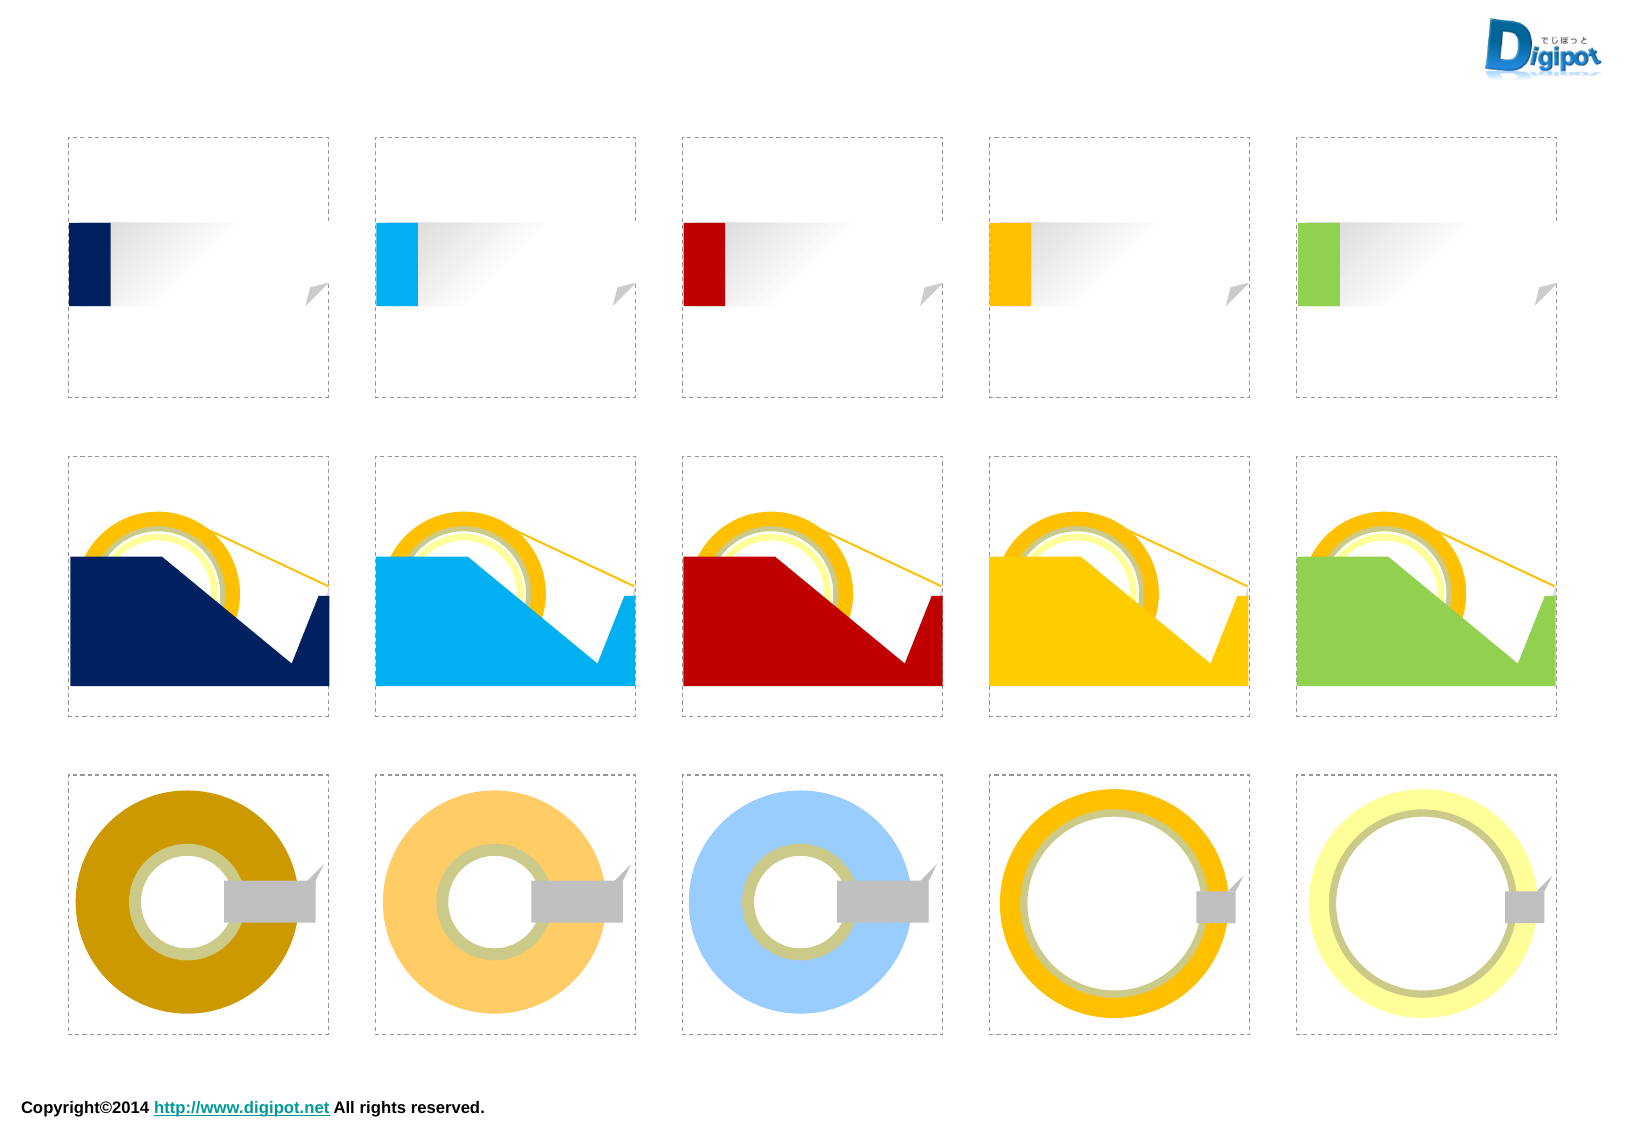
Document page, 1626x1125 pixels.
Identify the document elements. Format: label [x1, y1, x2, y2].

text_box [683, 222, 944, 307]
text_box [70, 511, 336, 687]
text_box [1308, 788, 1553, 1019]
text_box [1296, 511, 1562, 687]
text_box [68, 222, 330, 307]
text_box [989, 222, 1250, 307]
text_box [988, 511, 1255, 687]
text_box [382, 790, 632, 1014]
text_box [999, 788, 1244, 1019]
text_box [376, 222, 637, 307]
text_box [375, 511, 641, 687]
text_box [683, 511, 949, 687]
text_box [75, 790, 324, 1014]
text_box [688, 790, 938, 1014]
text_box [1297, 222, 1559, 307]
picture [1485, 18, 1602, 82]
